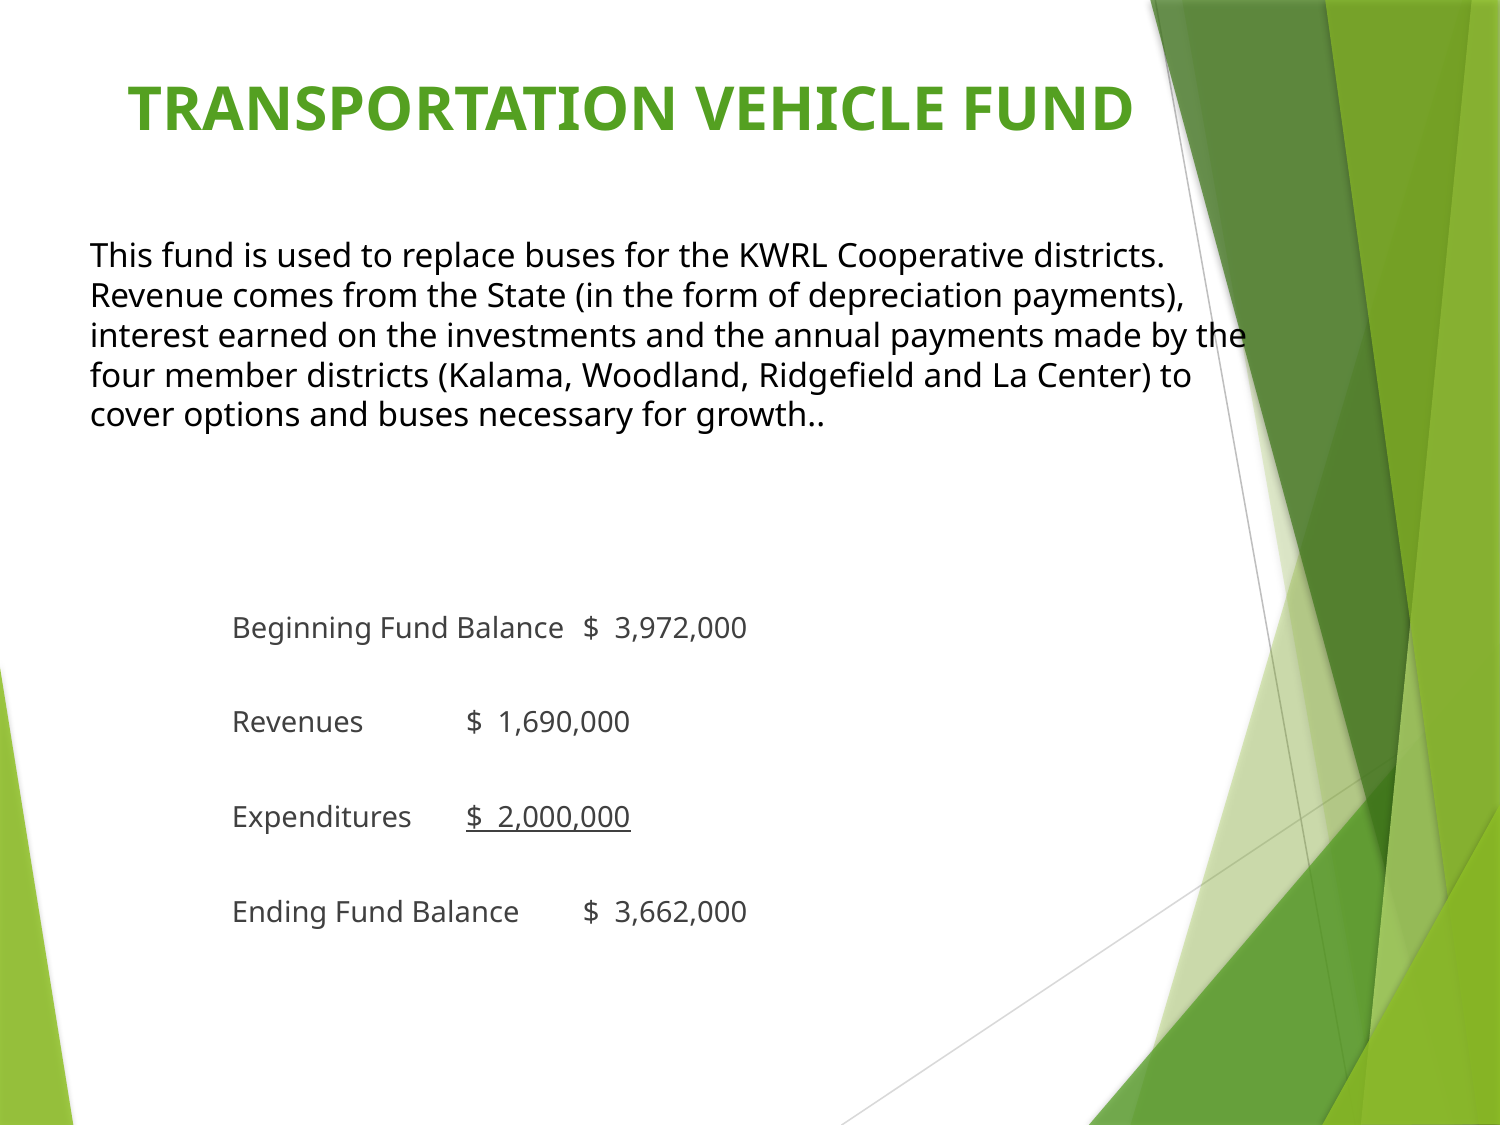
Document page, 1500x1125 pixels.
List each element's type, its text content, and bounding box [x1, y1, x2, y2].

list Beginning Fund Balance $ 3,972,000 Revenues $ 1,690,000 Expenditures $ 2,000,000 Ending Fund Balance $ 3,662,000 [99, 549, 1325, 938]
title TRANSPORTATION VEHICLE FUND [112, 62, 1154, 213]
text_box This fund is used to replace buses for the KWRL Cooperative districts. Revenue comes from the State (in the form of depreciation payments), interest earned on the investments and the annual payments made by the four member districts (Kalama, Woodland, Ridgefield and La Center) to cover options and buses necessary for growth.. [75, 226, 1300, 441]
